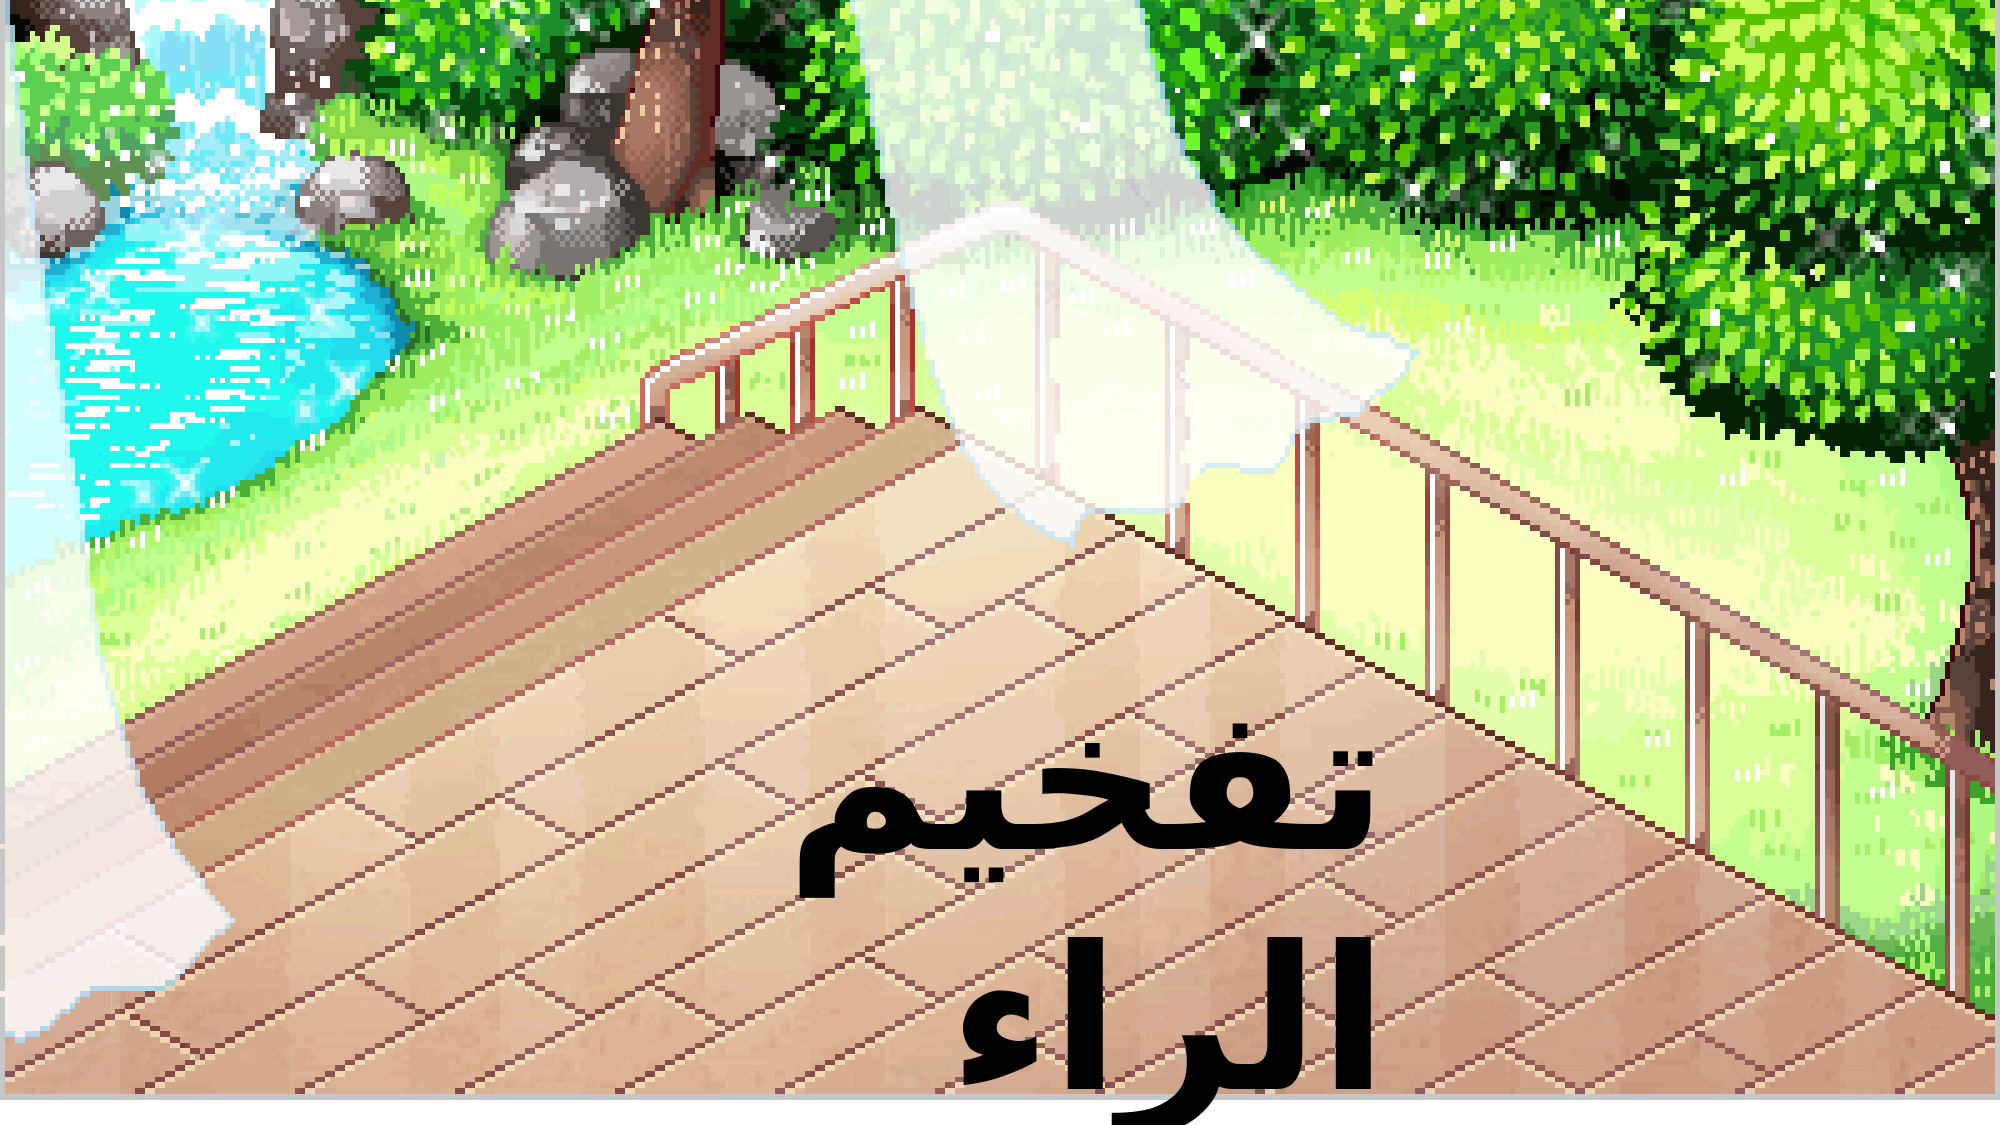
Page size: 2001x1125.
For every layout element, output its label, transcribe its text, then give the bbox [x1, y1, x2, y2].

text_box تفخيم الراء [420, 1100, 1403, 1125]
picture [0, 0, 2000, 1100]
